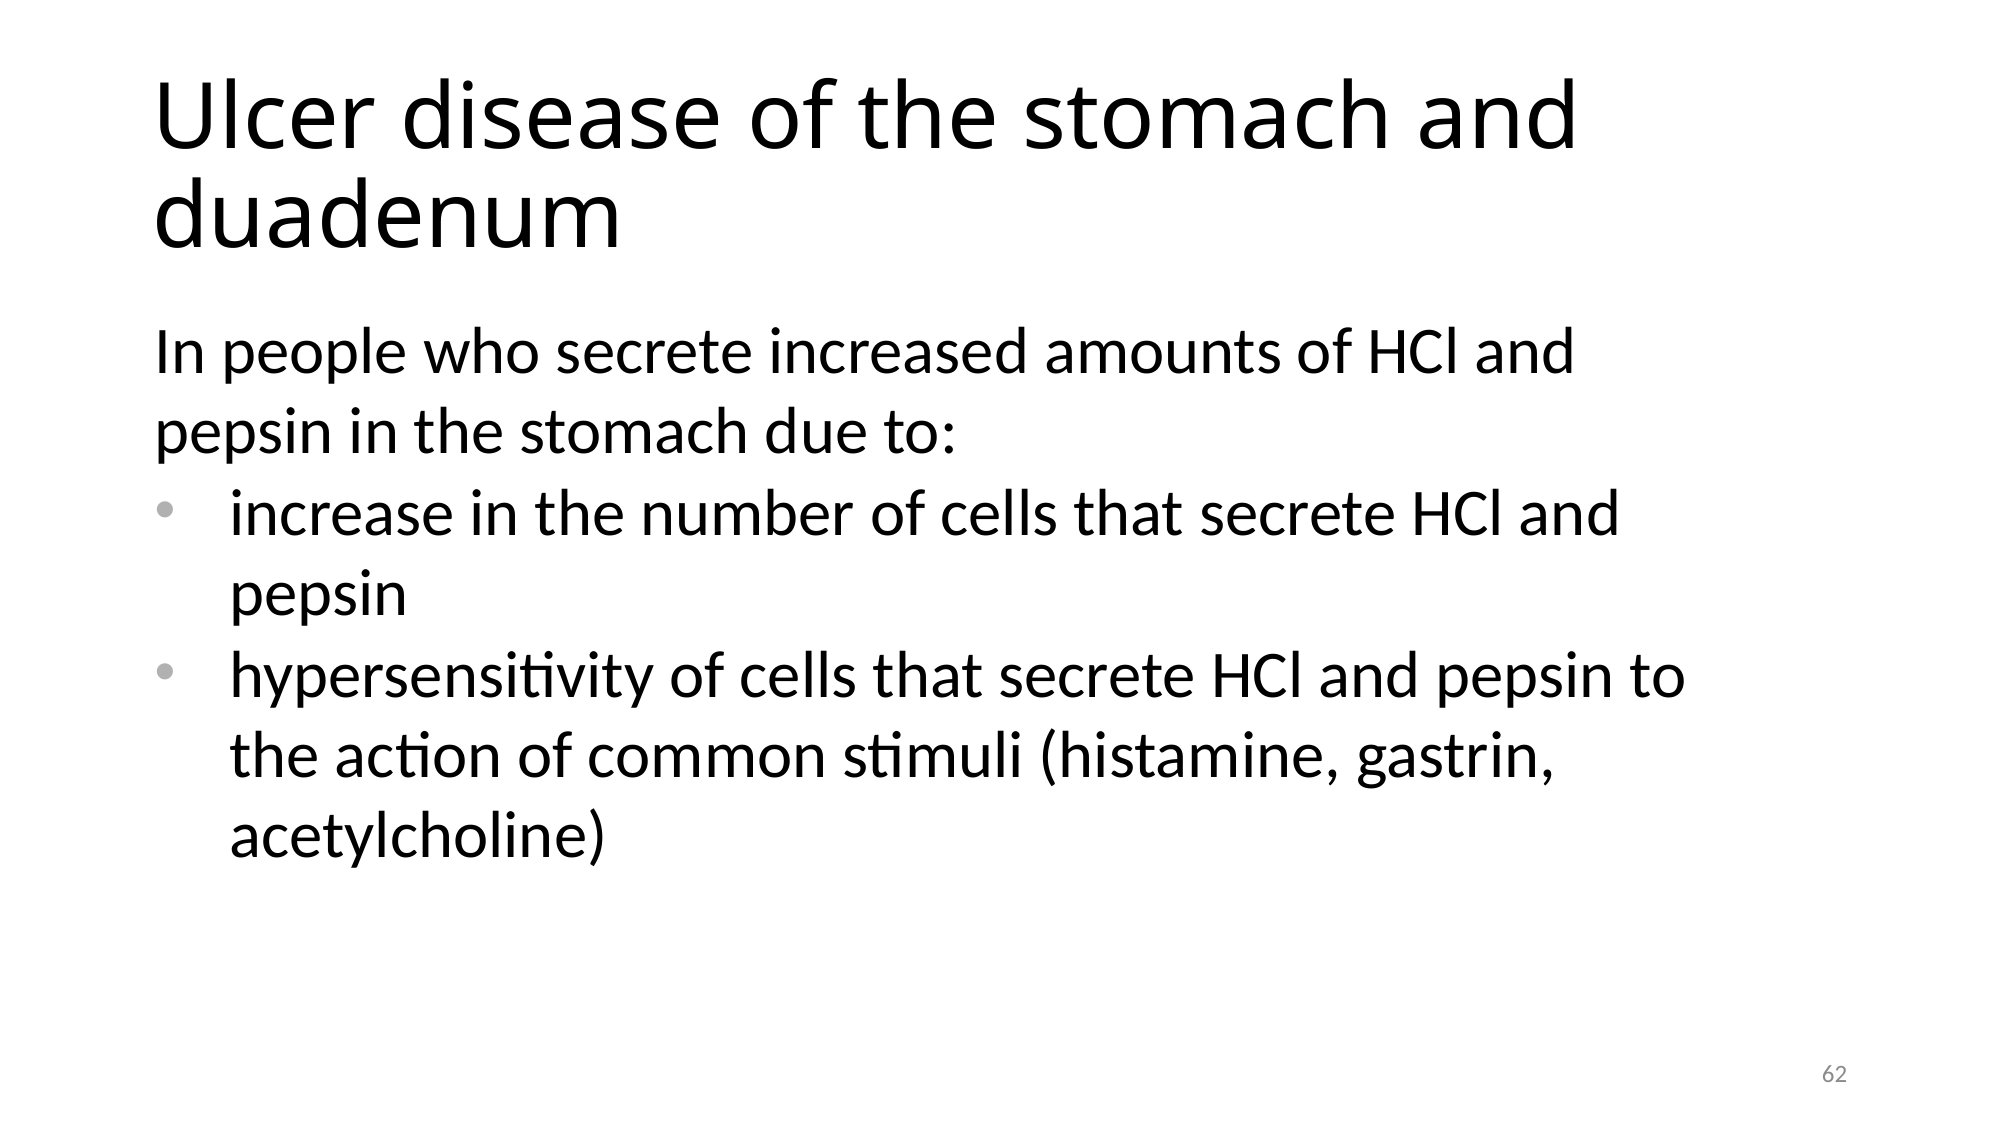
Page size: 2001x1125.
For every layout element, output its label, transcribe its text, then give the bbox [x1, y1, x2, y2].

slide_number 62 [1412, 1042, 1863, 1103]
list In people who secrete increased amounts of HCl and pepsin in the stomach due to: increase in the number of cells that secrete HCl and pepsin hypersensitivity of cells that secrete HCl and pepsin to the action of common stimuli (histamine, gastrin, acetylcholine) [137, 299, 1863, 1014]
title Ulcer disease of the stomach and duadenum [137, 59, 1863, 278]
